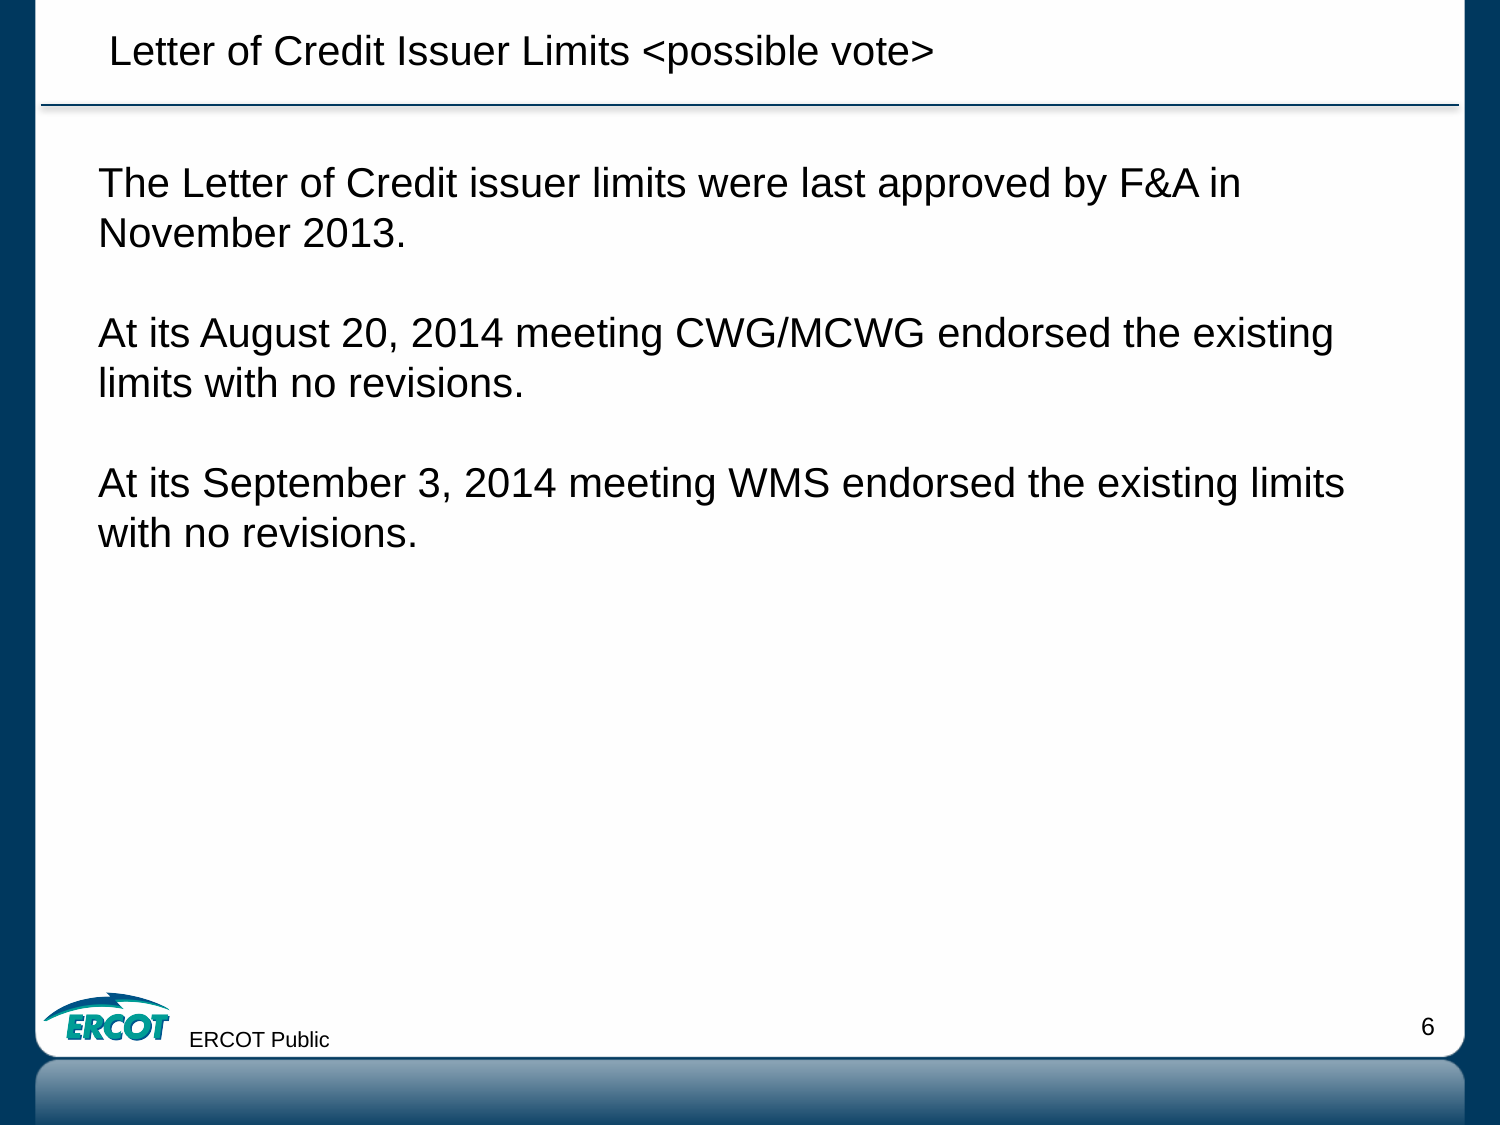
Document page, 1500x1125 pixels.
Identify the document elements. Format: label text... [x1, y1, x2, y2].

text_box Letter of Credit Issuer Limits <possible vote> [93, 2, 1346, 96]
text_box ERCOT Public [174, 991, 1301, 1059]
text_box The Letter of Credit issuer limits were last approved by F&A in November 2013. At its August 20, 2014 meeting CWG/MCWG endorsed the existing limits with no revisions. At its September 3, 2014 meeting WMS endorsed the existing limits with no revisions. [83, 147, 1421, 563]
picture [35, 0, 1465, 1125]
